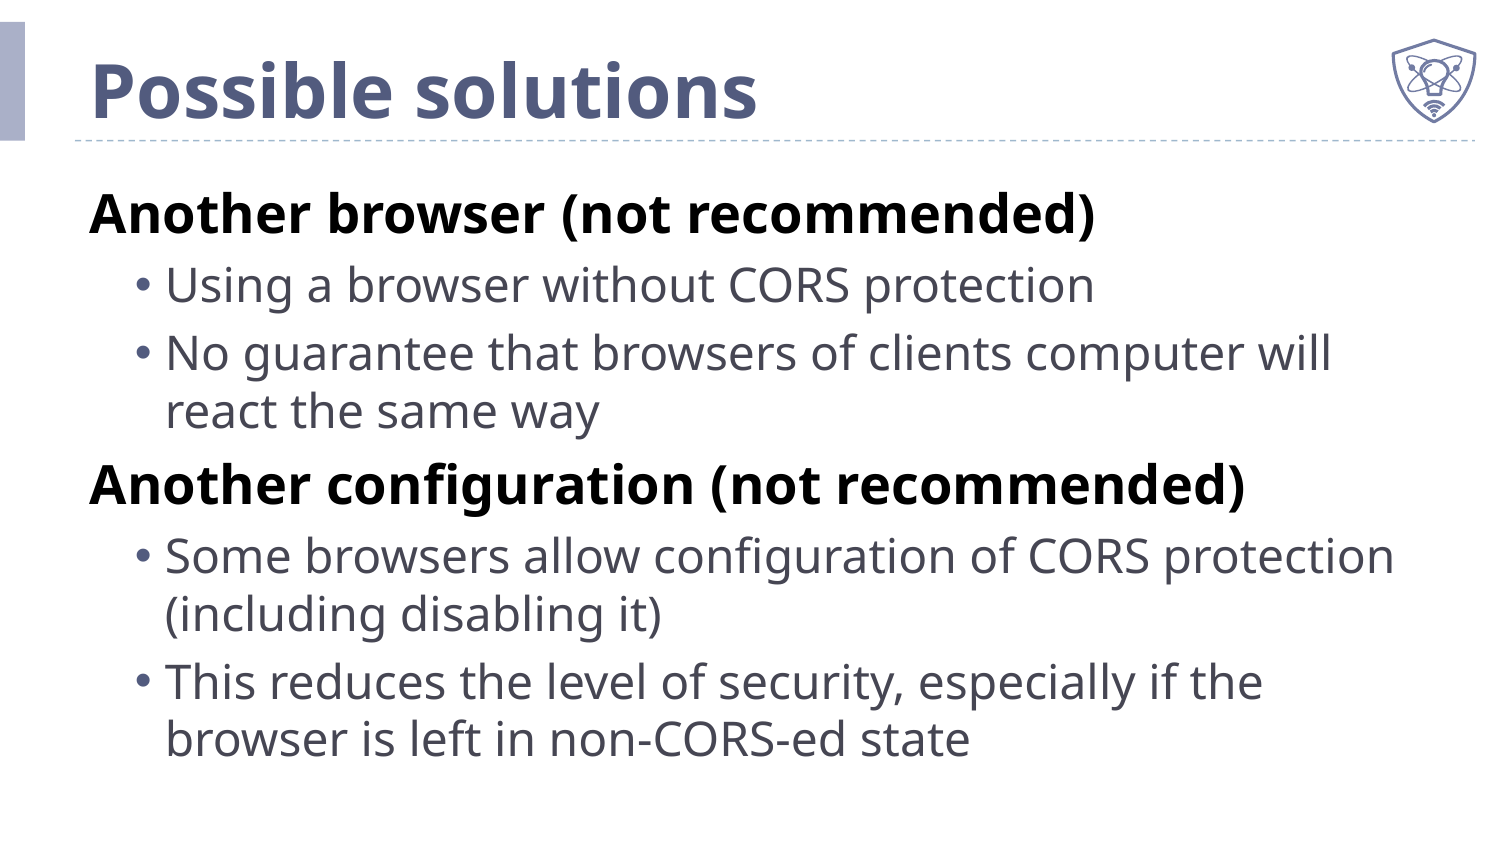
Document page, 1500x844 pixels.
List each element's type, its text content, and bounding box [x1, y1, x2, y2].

title Possible solutions [75, 18, 1475, 141]
list Another browser (not recommended) Using a browser without CORS protection No guarantee that browsers of clients computer will react the same way Another configuration (not recommended) Some browsers allow configuration of CORS protection (including disabling it) This reduces the level of security, especially if the browser is left in non-CORS-ed state [75, 171, 1475, 835]
